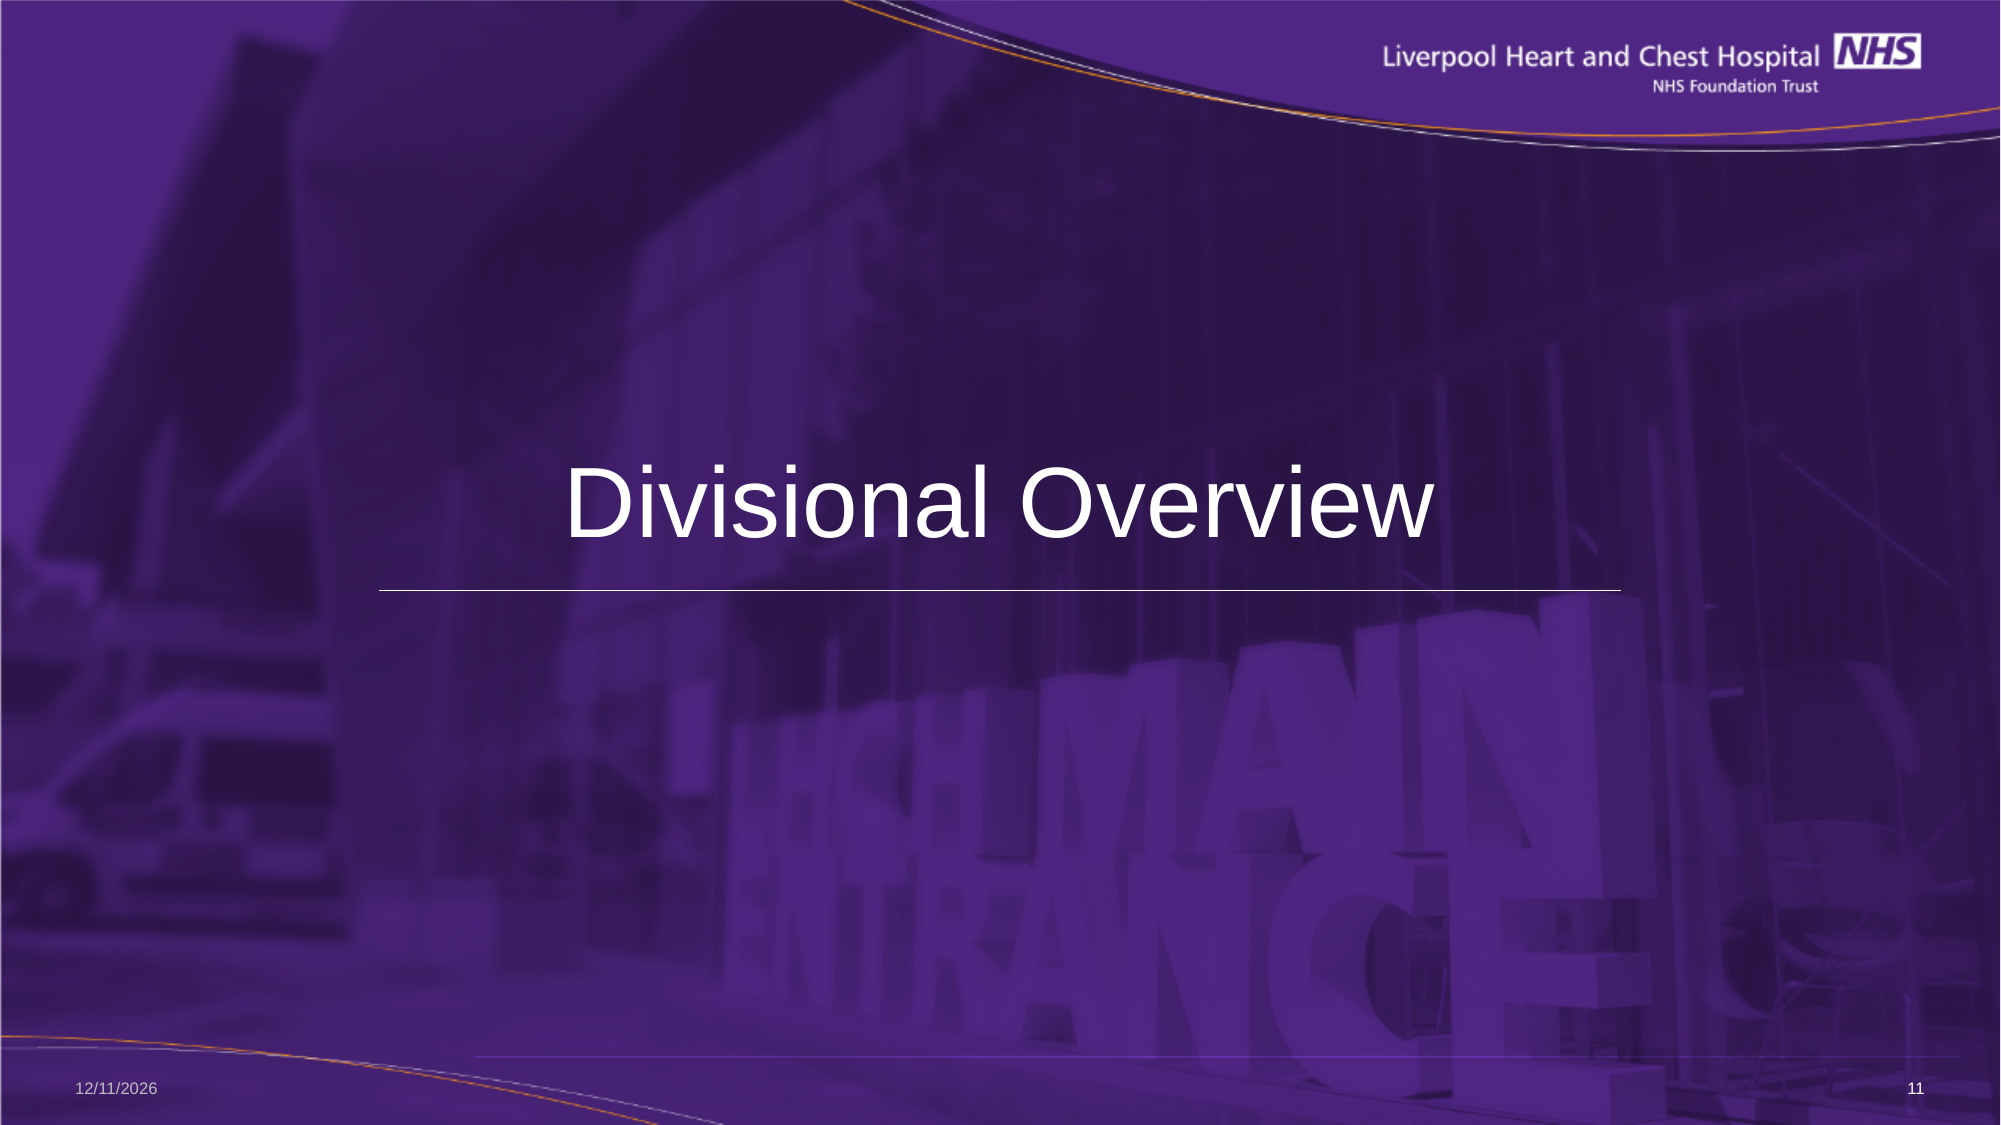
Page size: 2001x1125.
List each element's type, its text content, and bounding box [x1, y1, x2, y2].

picture [0, 0, 2001, 1125]
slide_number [60, 1058, 511, 1118]
title Divisional Overview [139, 518, 1861, 657]
slide_number 11 [1489, 1058, 1940, 1118]
